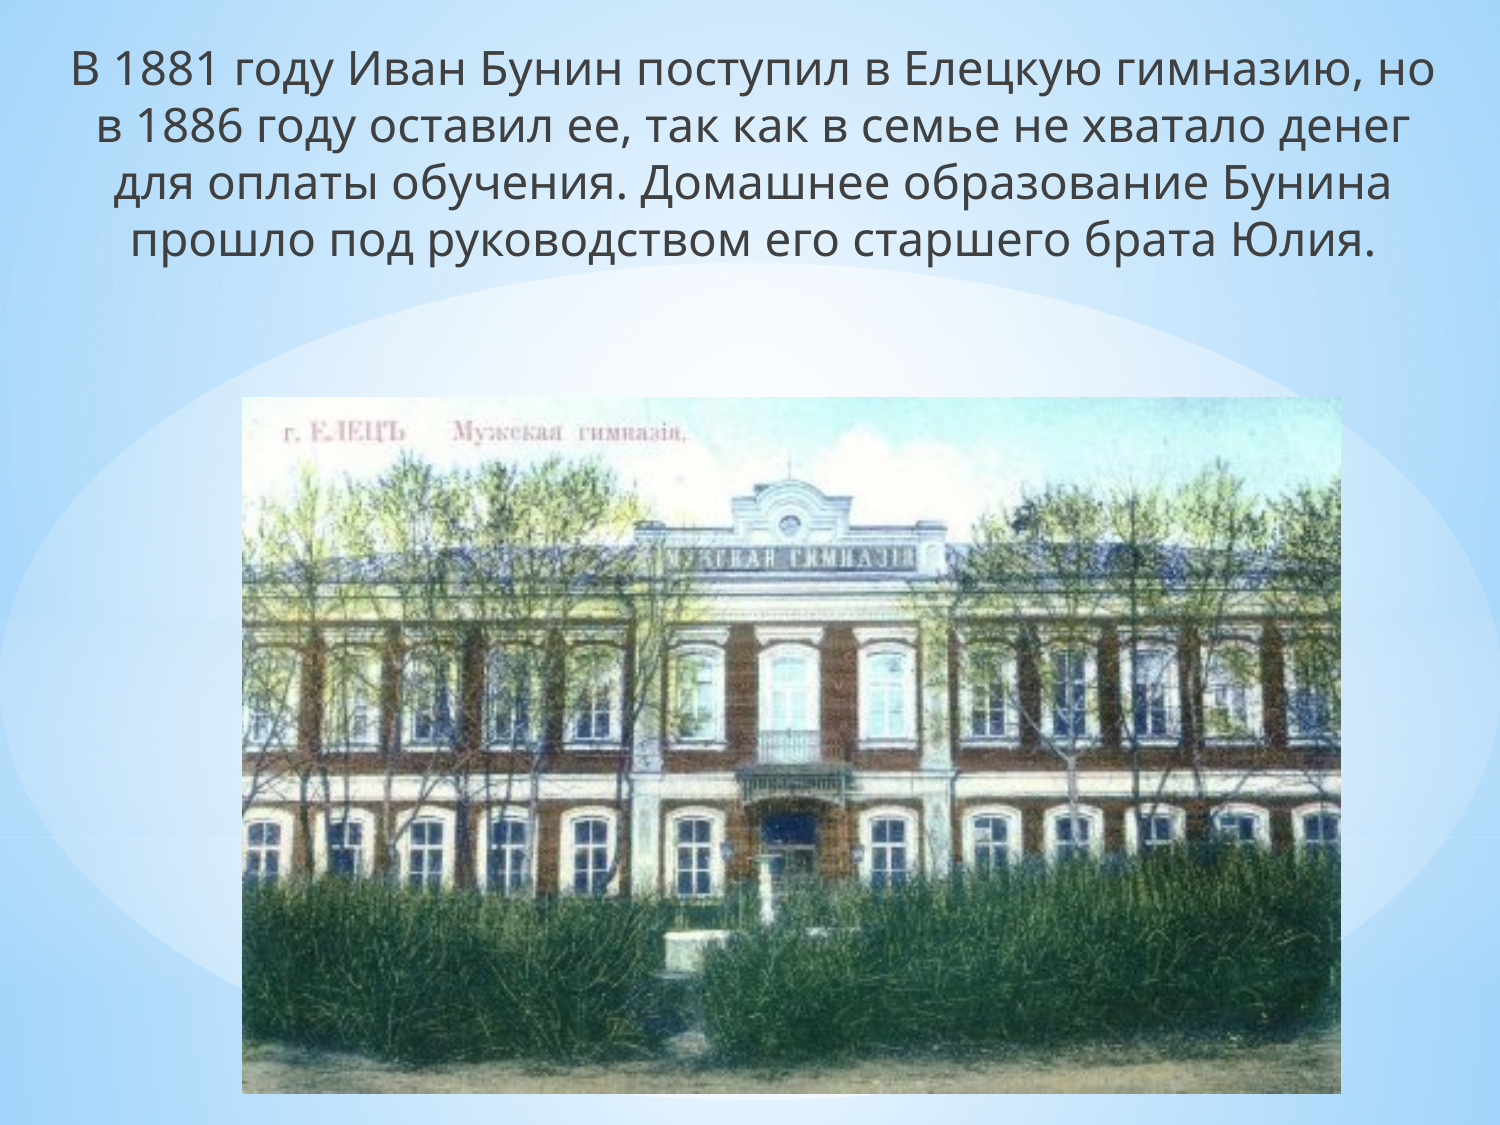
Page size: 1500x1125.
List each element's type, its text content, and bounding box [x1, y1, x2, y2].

picture [241, 396, 1341, 1095]
list В 1881 году Иван Бунин поступил в Елецкую гимназию, но в 1886 году оставил ее, так как в семье не хватало денег для оплаты обучения. Домашнее образование Бунина прошло под руководством его старшего брата Юлия. [41, 30, 1459, 386]
